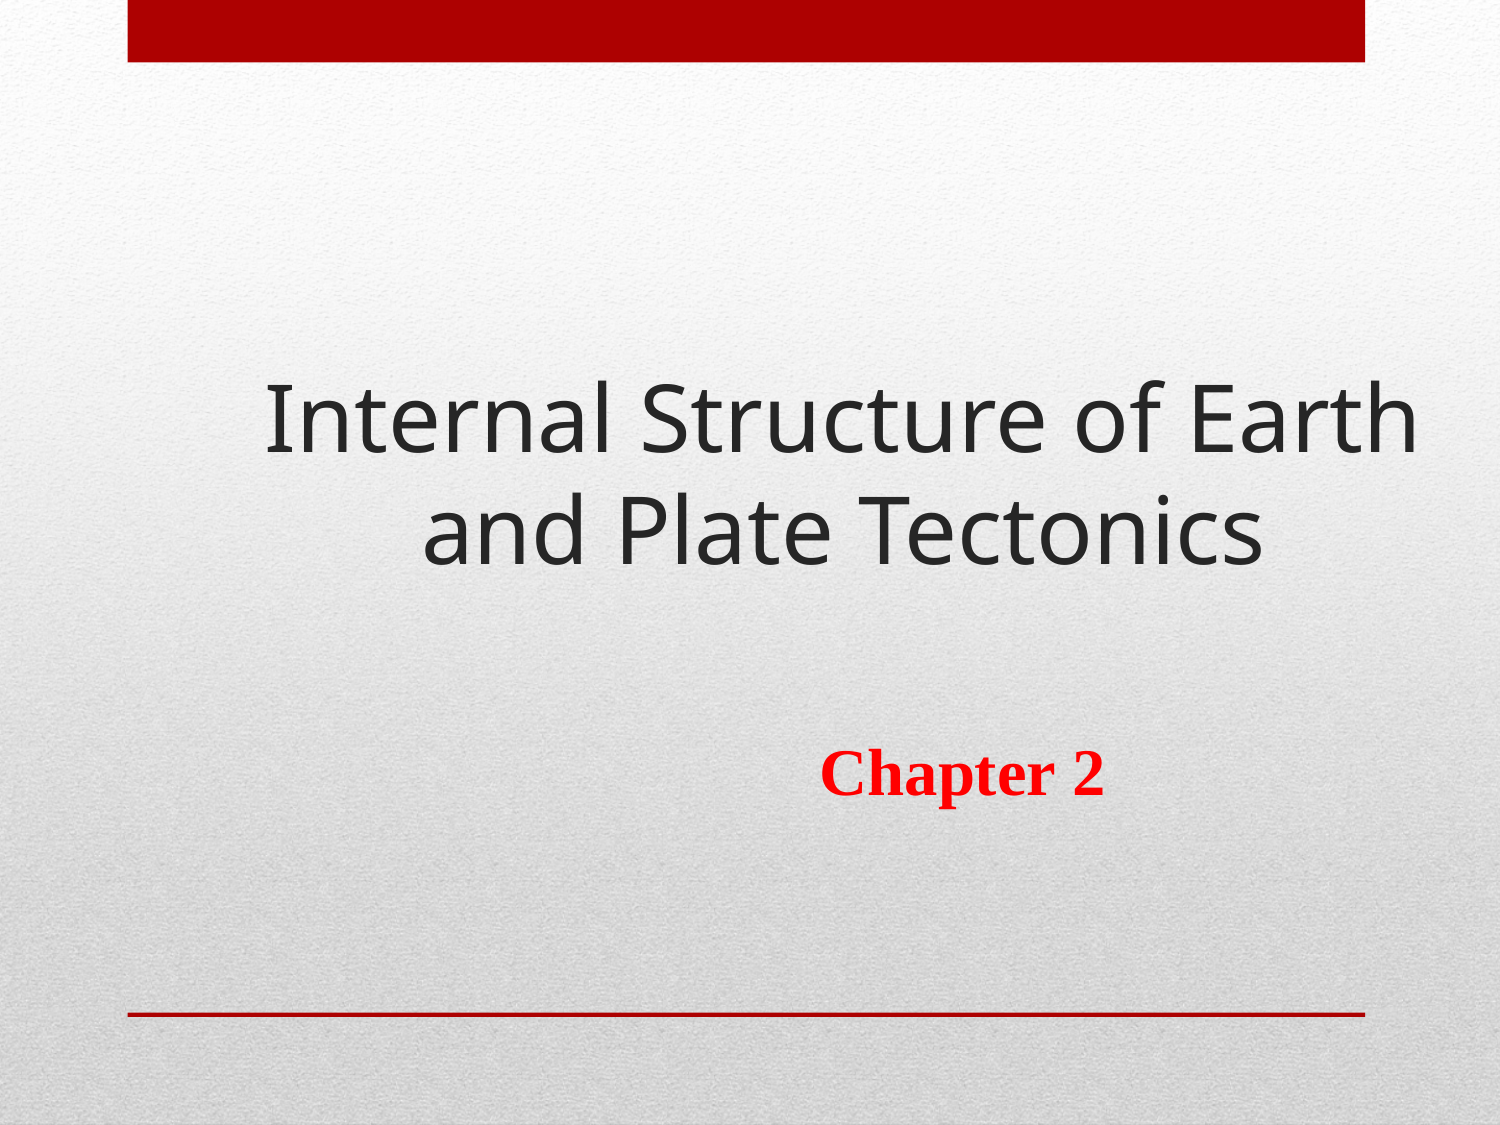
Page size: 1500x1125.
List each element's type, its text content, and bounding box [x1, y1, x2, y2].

title Internal Structure of Earth and Plate Tectonics [237, 350, 1450, 592]
subtitle Chapter 2 [525, 624, 1400, 913]
